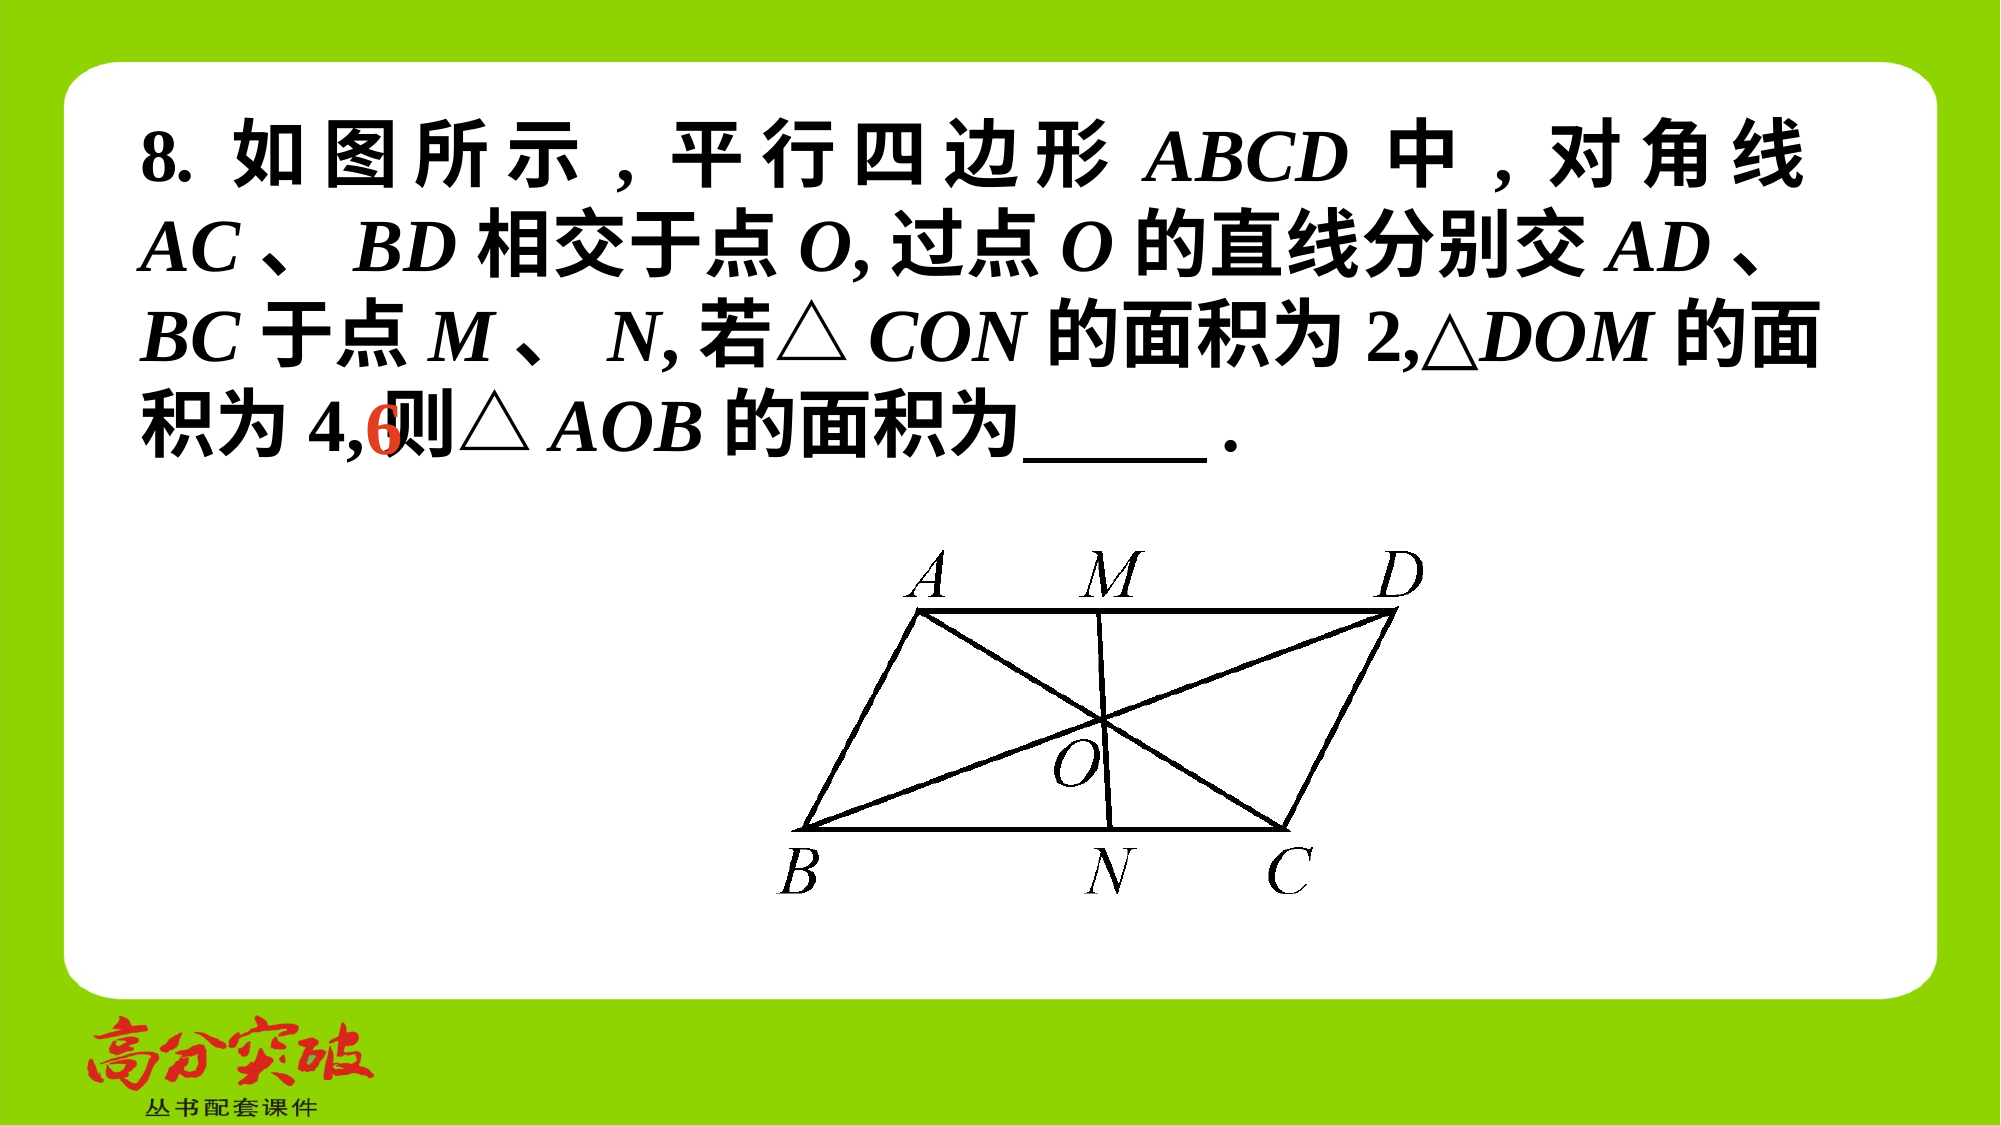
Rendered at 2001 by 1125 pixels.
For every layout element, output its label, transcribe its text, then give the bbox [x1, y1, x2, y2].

picture [0, 0, 2001, 1125]
text_box 8.如图所示,平行四边形ABCD中,对角线AC、BD相交于点O,过点O的直线分别交AD、BC于点M、N,若△CON的面积为2,△DOM的面积为4,则△AOB的面积为 . [125, 99, 1839, 475]
text_box 6 [350, 372, 422, 477]
